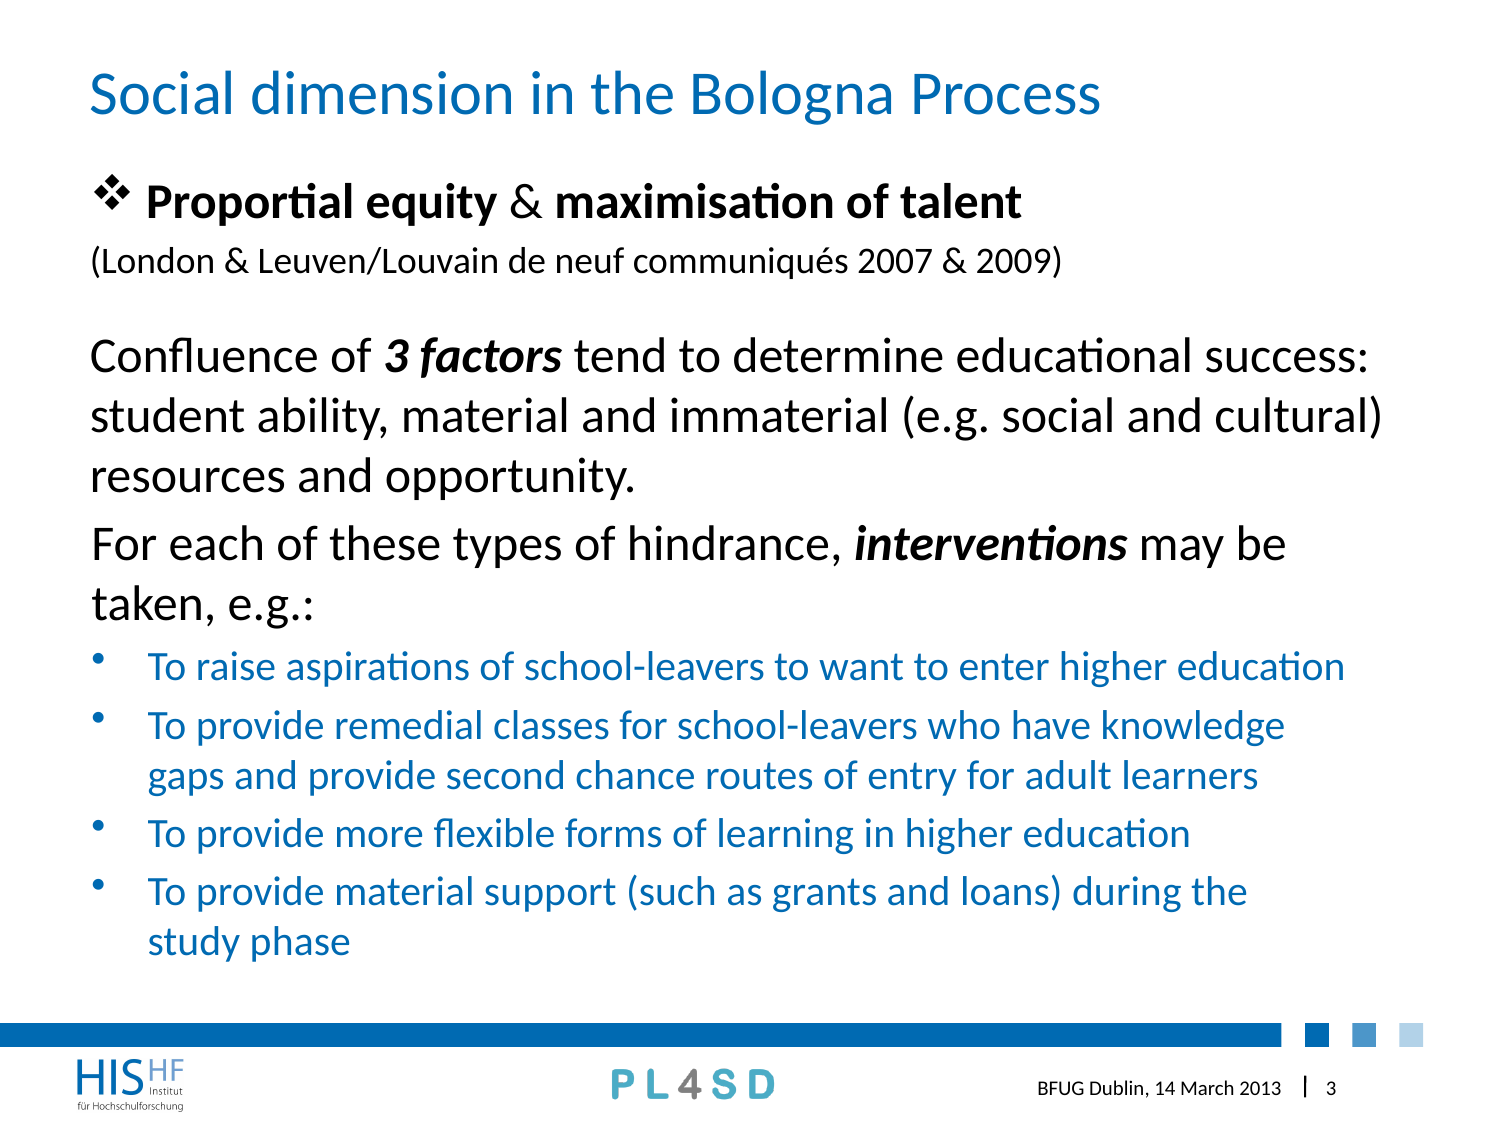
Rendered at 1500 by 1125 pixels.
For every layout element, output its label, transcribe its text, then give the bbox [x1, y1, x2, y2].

picture [584, 1046, 810, 1125]
list Proportial equity & maximisation of talent (London & Leuven/Louvain de neuf communiqués 2007 & 2009) Confluence of 3 factors tend to determine educational success: student ability, material and immaterial (e.g. social and cultural) resources and opportunity. [75, 160, 1425, 575]
text_box For each of these types of hindrance, interventions may be taken, e.g.: To raise aspirations of school-leavers to want to enter higher education To provide remedial classes for school-leavers who have knowledge gaps and provide second chance routes of entry for adult learners To provide more flexible forms of learning in higher education To provide material support (such as grants and loans) during the study phase [76, 503, 1365, 972]
picture [76, 1058, 184, 1113]
title Social dimension in the Bologna Process [75, 45, 1425, 149]
